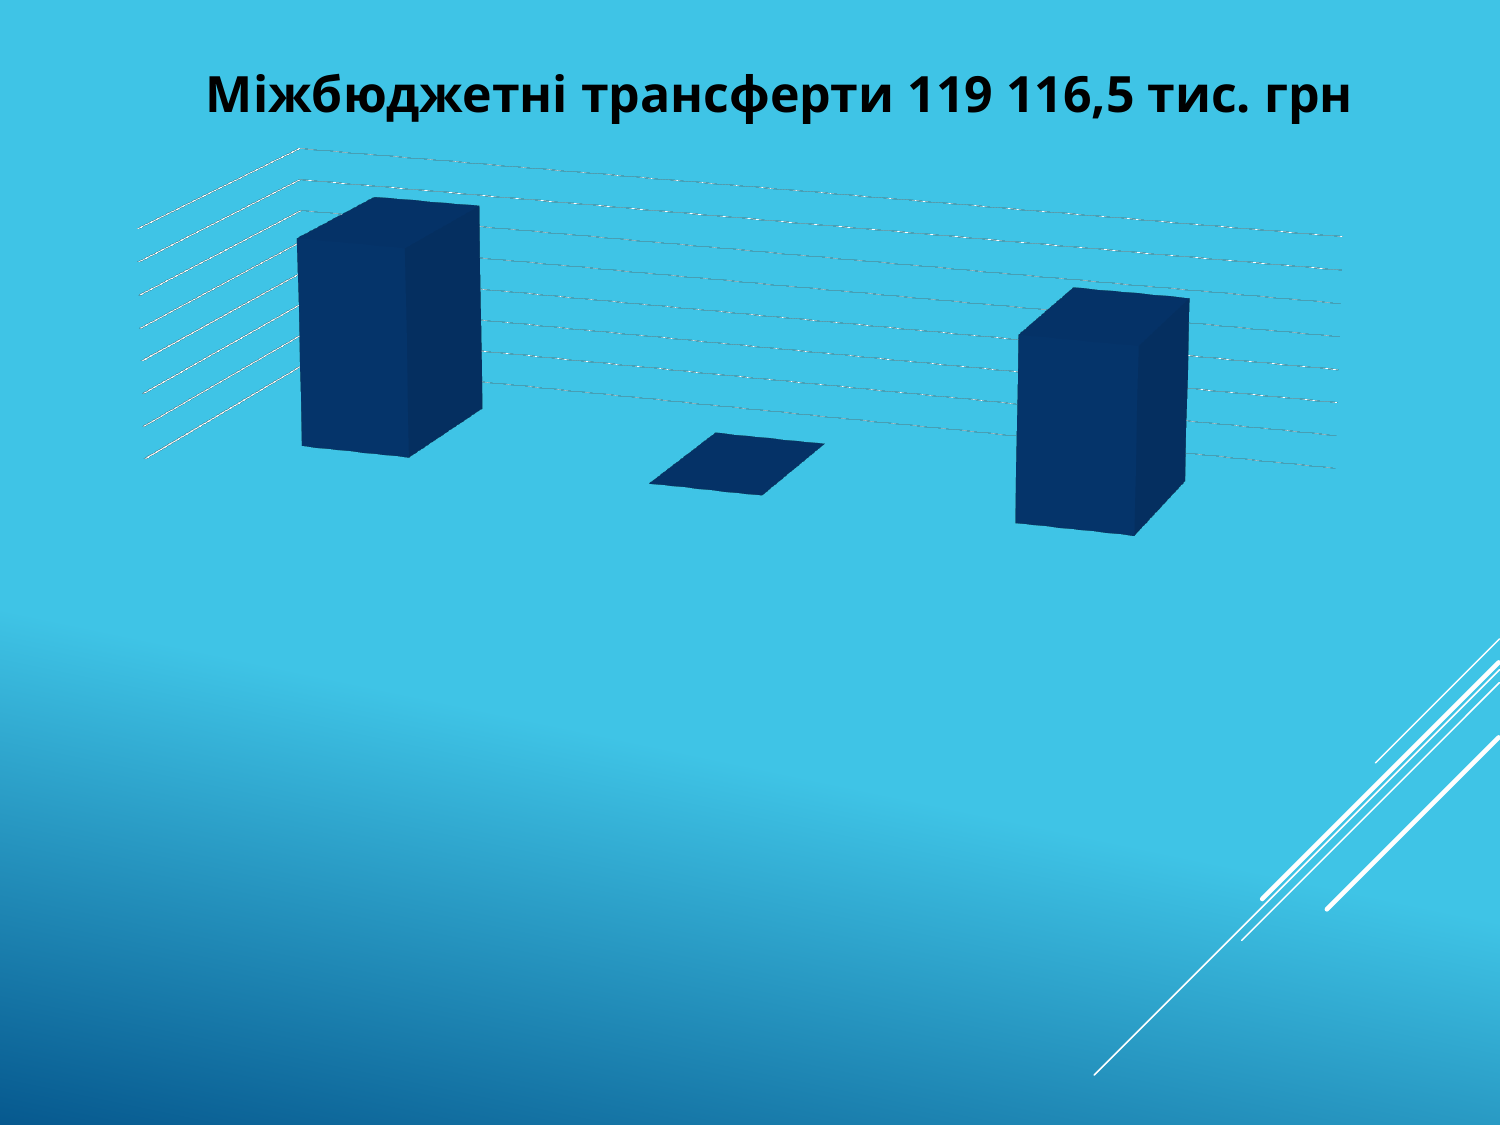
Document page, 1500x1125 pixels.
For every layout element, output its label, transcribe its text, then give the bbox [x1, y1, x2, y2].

chart [4, 148, 1482, 1125]
text_box Міжбюджетні трансферти 119 116,5 тис. грн [147, 54, 1412, 148]
